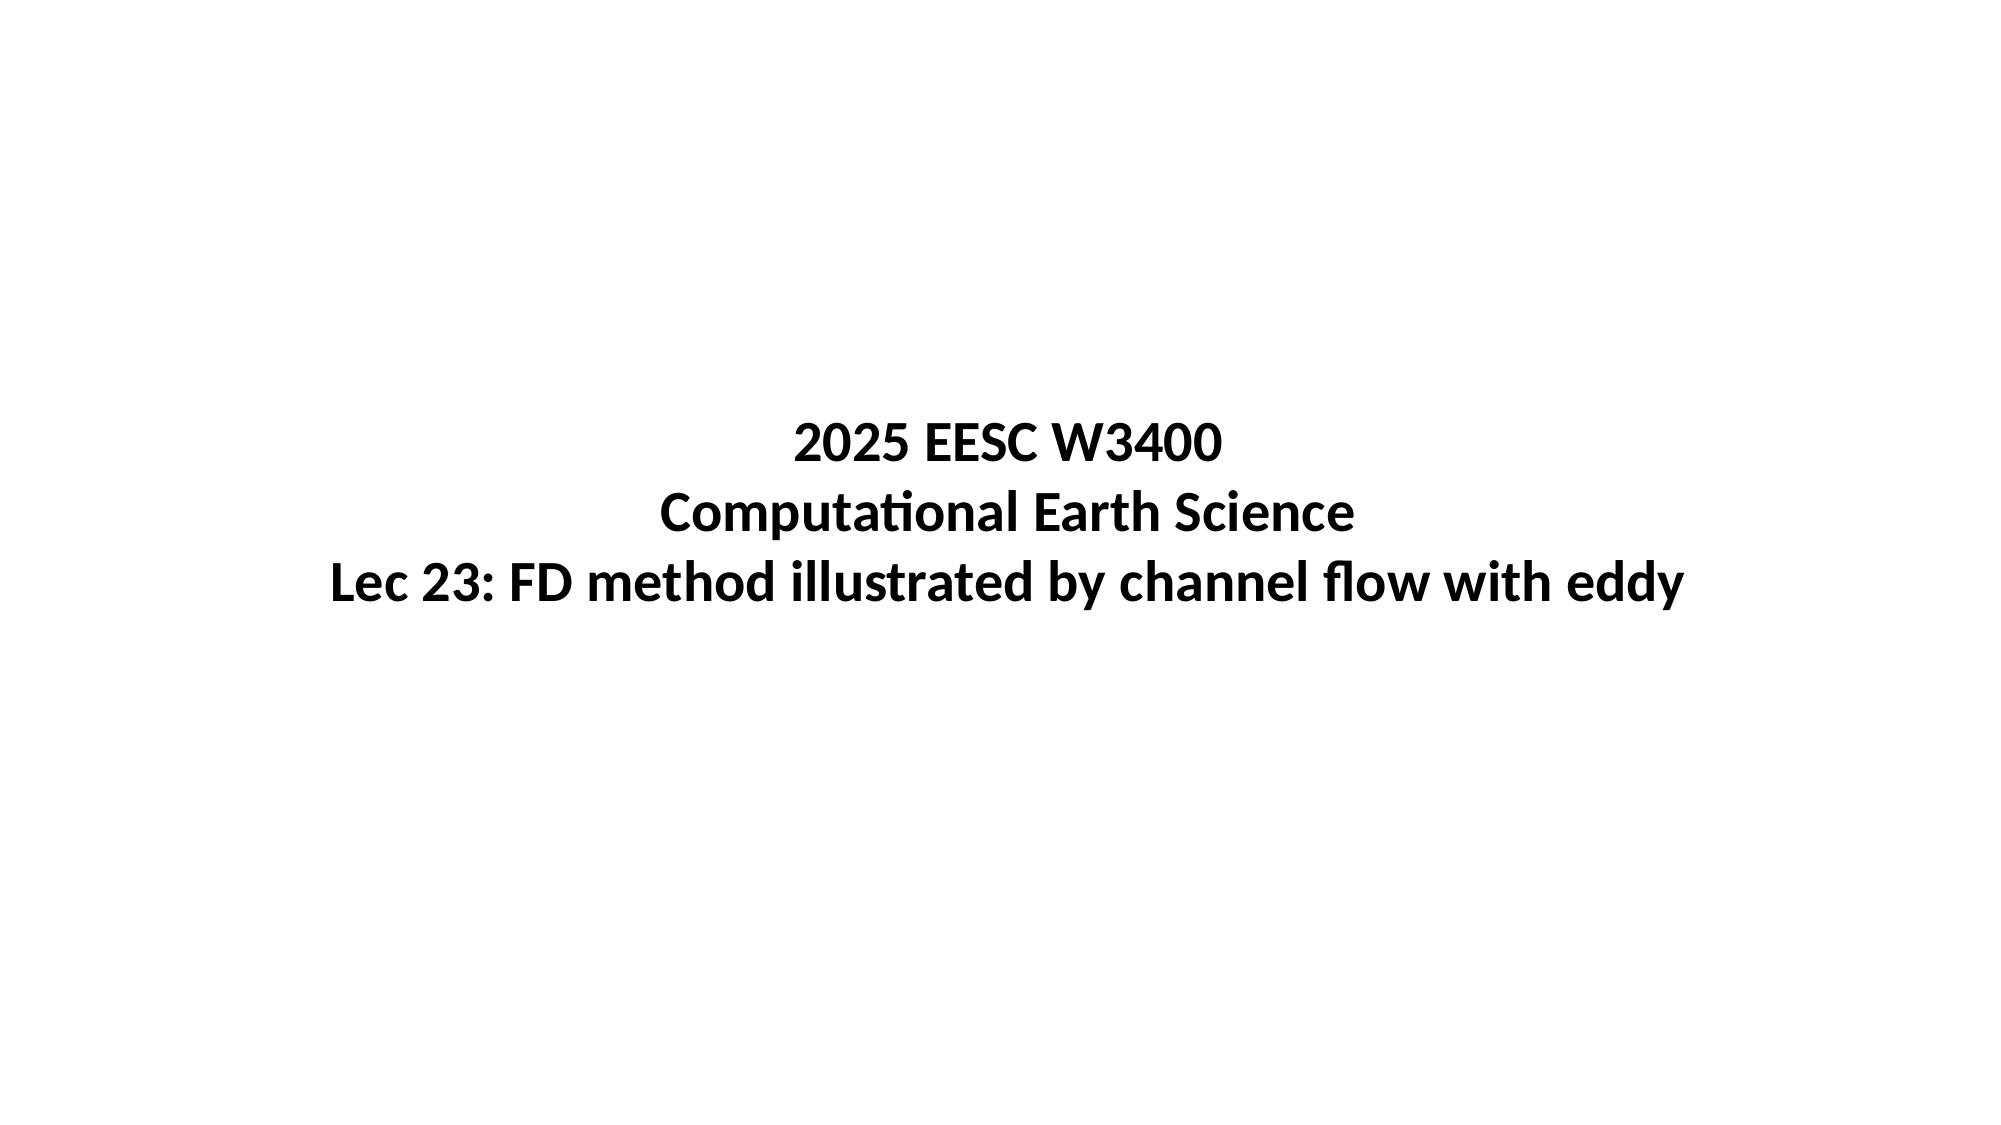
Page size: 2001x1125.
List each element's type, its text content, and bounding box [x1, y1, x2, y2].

text_box 2025 EESC W3400 Computational Earth Science Lec 23: FD method illustrated by channel flow with eddy [122, 395, 1894, 621]
